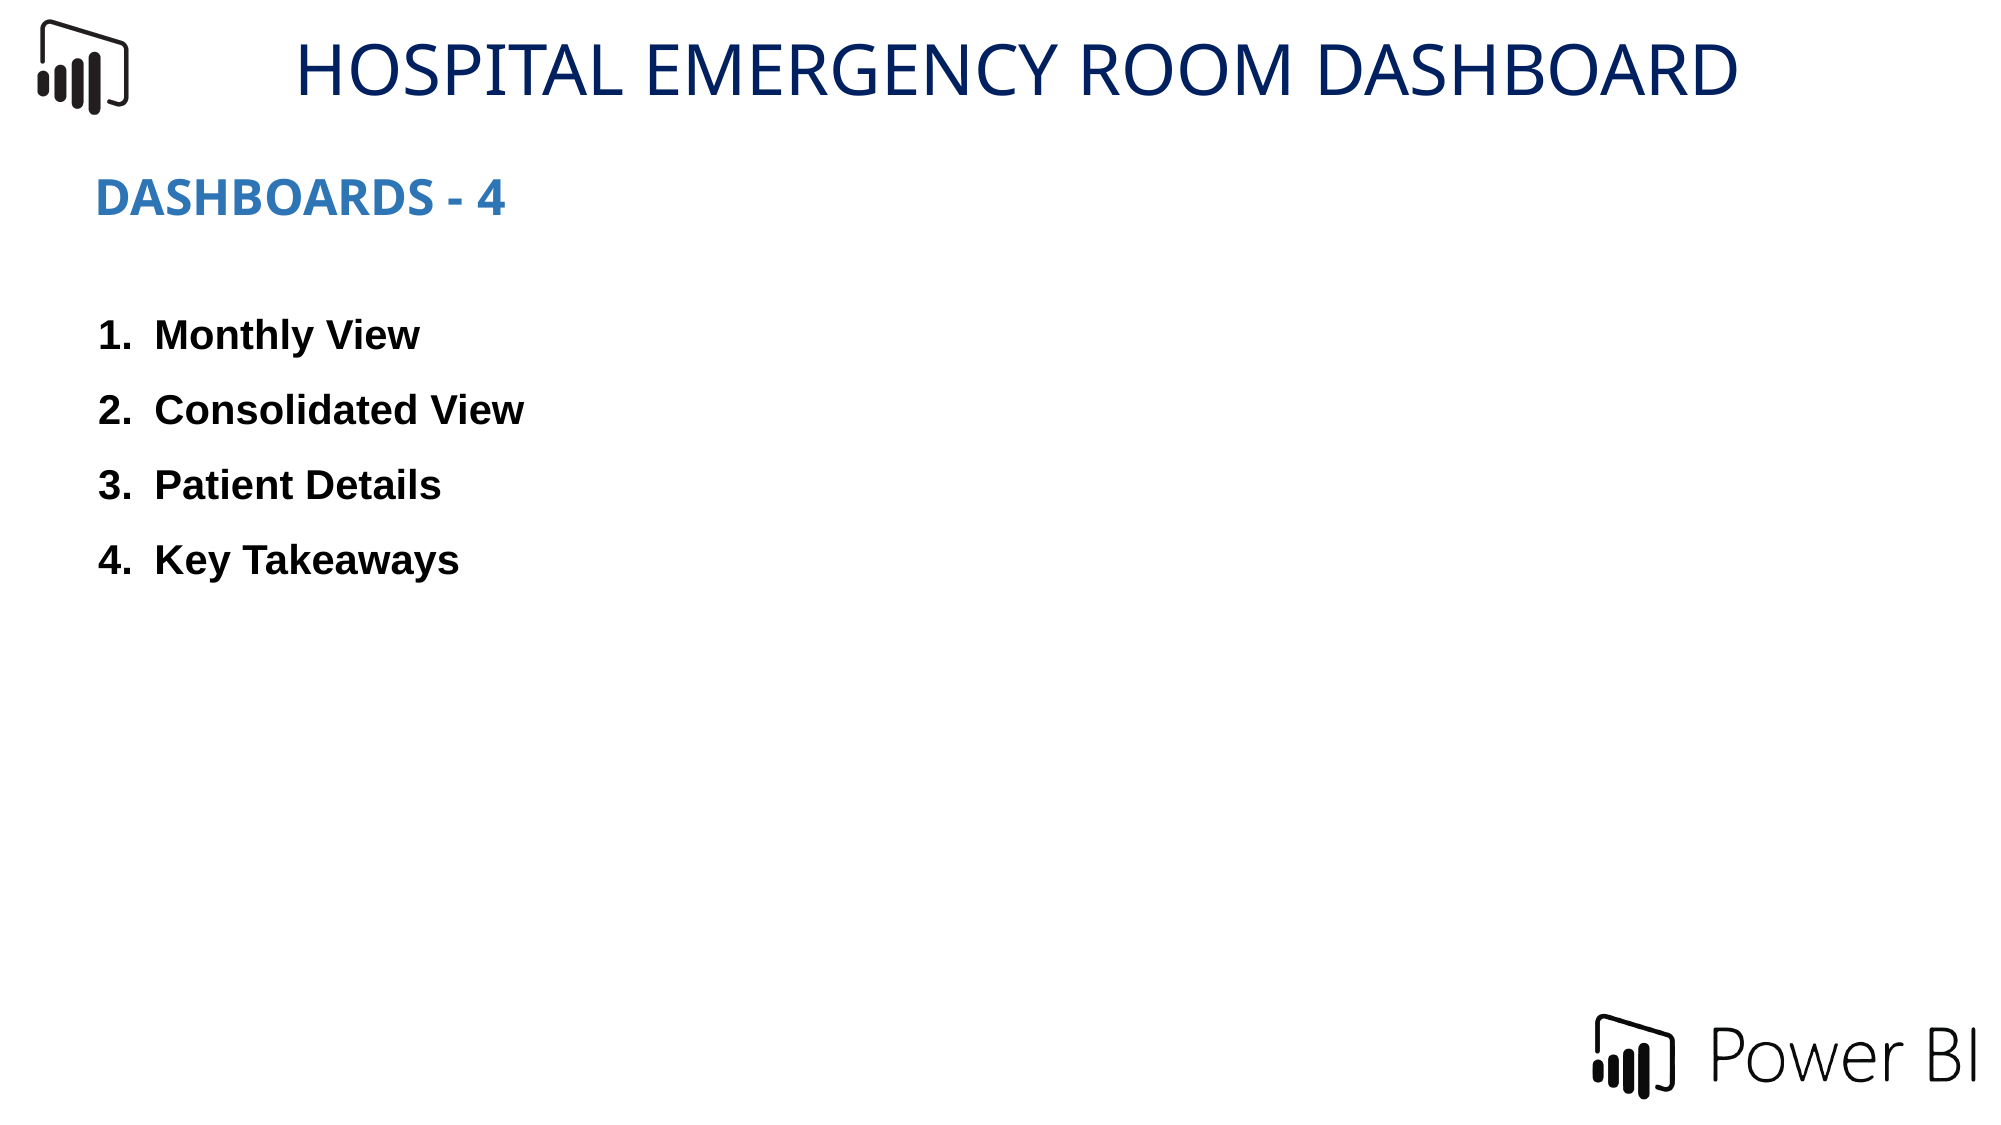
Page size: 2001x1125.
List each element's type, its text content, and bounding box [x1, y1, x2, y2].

picture [1582, 1003, 1986, 1105]
picture [35, 19, 131, 115]
text_box Monthly View Consolidated View Patient Details Key Takeaways [83, 275, 1379, 591]
text_box HOSPITAL EMERGENCY ROOM DASHBOARD [231, 19, 1807, 116]
text_box DASHBOARDS - 4 [79, 147, 1019, 244]
